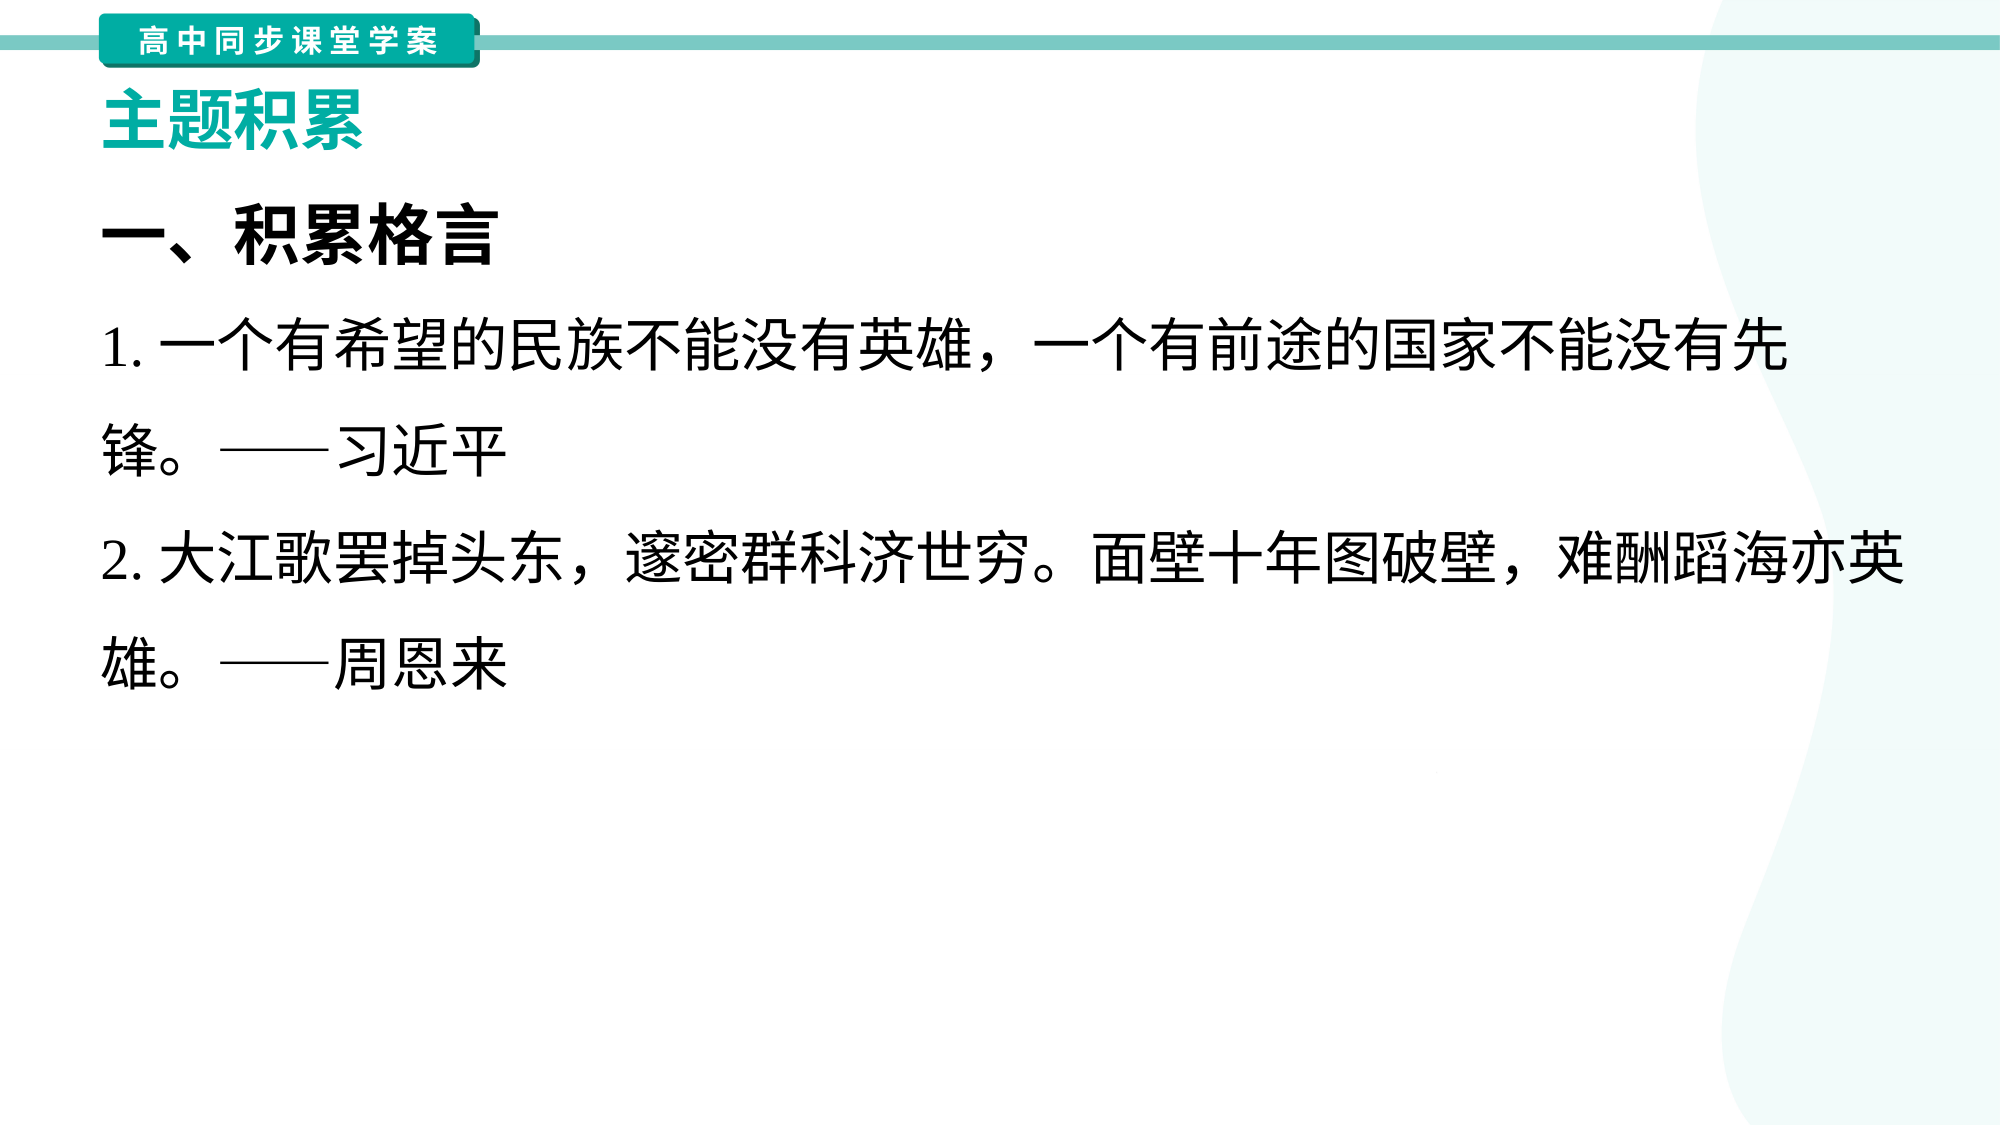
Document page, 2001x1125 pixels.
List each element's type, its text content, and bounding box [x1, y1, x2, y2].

text_box 1.一个有希望的民族不能没有英雄，一个有前途的国家不能没有先 锋。——习近平 2.大江歌罢掉头东，邃密群科济世穷。面壁十年图破壁，难酬蹈海亦英 雄。——周恩来 [100, 272, 1899, 1016]
text_box 主题积累 [100, 76, 1899, 156]
text_box 一、积累格言 [100, 156, 1899, 272]
picture [0, 0, 2000, 1125]
